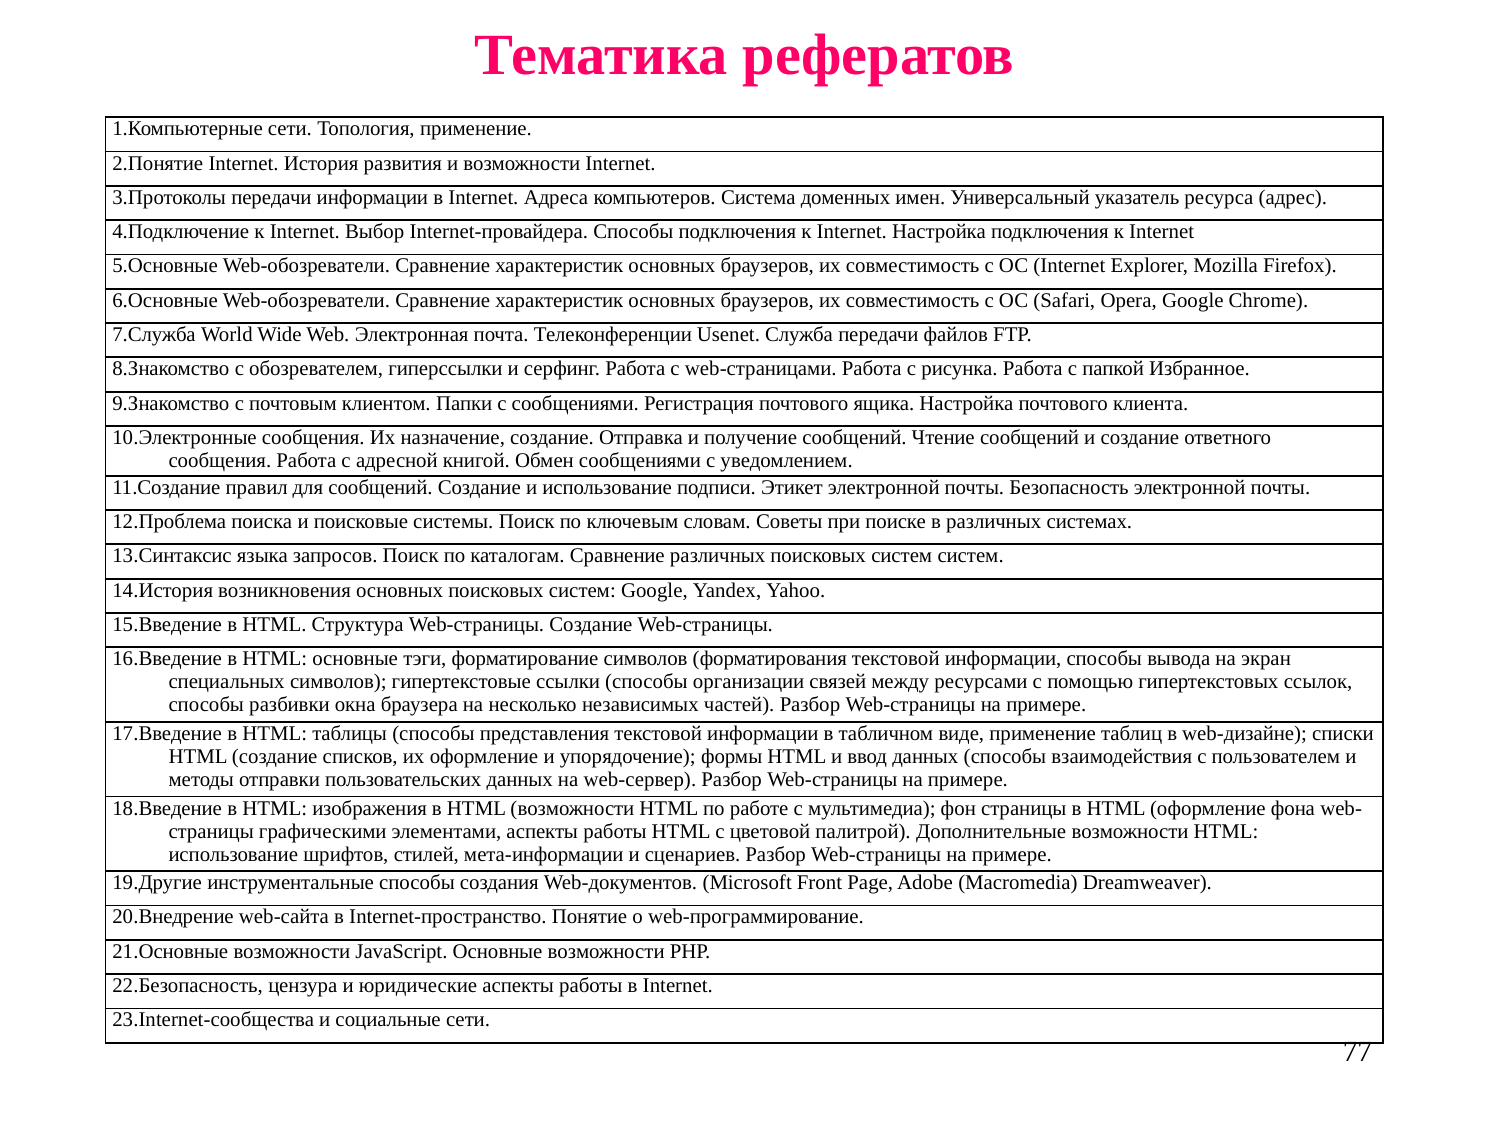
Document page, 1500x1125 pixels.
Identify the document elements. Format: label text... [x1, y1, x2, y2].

slide_number 77 [1074, 1024, 1388, 1101]
text_box Тематика рефератов [26, 9, 1406, 94]
table_cell 8.Знакомство с обозревателем, гиперссылки и серфинг. Работа с web-страницами. Работа с рисунка. Работа с папкой Избранное. [106, 358, 1382, 391]
table_cell 3.Протоколы передачи информации в Internet. Адреса компьютеров. Система доменных имен. Универсальный указатель ресурса (адрес). [106, 187, 1382, 219]
table_cell 7.Служба World Wide Web. Электронная почта. Телеконференции Usenet. Служба передачи файлов FTP. [106, 324, 1382, 356]
table_cell 10.Электронные сообщения. Их назначение, создание. Отправка и получение сообщений. Чтение сообщений и создание ответного сообщения. Работа с адресной книгой. Обмен сообщениями с уведомлением. [106, 427, 1382, 475]
table_cell 9.Знакомство с почтовым клиентом. Папки с сообщениями. Регистрация почтового ящика. Настройка почтового клиента. [106, 393, 1382, 425]
table_cell 12.Проблема поиска и поисковые системы. Поиск по ключевым словам. Советы при поиске в различных системах. [106, 511, 1382, 543]
table_cell 11.Создание правил для сообщений. Создание и использование подписи. Этикет электронной почты. Безопасность электронной почты. [106, 477, 1382, 509]
table_cell 22.Безопасность, цензура и юридические аспекты работы в Internet. [106, 975, 1382, 1008]
table_cell 5.Основные Web-обозреватели. Сравнение характеристик основных браузеров, их совместимость с ОС (Internet Explorer, Mozilla Firefox). [106, 255, 1382, 288]
table_cell 19.Другие инструментальные способы создания Web-документов. (Microsoft Front Page, Adobe (Macromedia) Dreamweaver). [106, 872, 1382, 905]
table_cell 16.Введение в HTML: основные тэги, форматирование символов (форматирования текстовой информации, способы вывода на экран специальных символов); гипертекстовые ссылки (способы организации связей между ресурсами с помощью гипертекстовых ссылок, способы разбивки окна браузера на несколько независимых частей). Разбор Web-страницы на примере. [106, 648, 1382, 721]
table_cell 2.Понятие Internet. История развития и возможности Internet. [106, 152, 1382, 185]
table_cell 17.Введение в HTML: таблицы (способы представления текстовой информации в табличном виде, применение таблиц в web-дизайне); списки HTML (создание списков, их оформление и упорядочение); формы HTML и ввод данных (способы взаимодействия с пользователем и методы отправки пользовательских данных на web-сервер). Разбор Web-страницы на примере. [106, 723, 1382, 796]
table_cell 14.История возникновения основных поисковых систем: Google, Yandex, Yahoo. [106, 580, 1382, 612]
table_cell 20.Внедрение web-сайта в Internet-пространство. Понятие о web-программирование. [106, 906, 1382, 939]
table_cell 4.Подключение к Internet. Выбор Internet-провайдера. Способы подключения к Internet. Настройка подключения к Internet [106, 221, 1382, 254]
table_cell 21.Основные возможности JavaScript. Основные возможности РНР. [106, 941, 1382, 973]
table_cell 13.Синтаксис языка запросов. Поиск по каталогам. Сравнение различных поисковых систем систем. [106, 545, 1382, 578]
table_cell 18.Введение в HTML: изображения в HTML (возможности HTML по работе с мультимедиа); фон страницы в HTML (оформление фона web-страницы графическими элементами, аспекты работы HTML с цветовой палитрой). Дополнительные возможности HTML: использование шрифтов, стилей, мета-информации и сценариев. Разбор Web-страницы на примере. [106, 797, 1382, 870]
table_header 1.Компьютерные сети. Топология, применение. [106, 118, 1382, 151]
table_cell 6.Основные Web-обозреватели. Сравнение характеристик основных браузеров, их совместимость с ОС (Safari, Opera, Google Chrome). [106, 290, 1382, 322]
table_cell 23.Internet-сообщества и социальные сети. [106, 1009, 1382, 1042]
table_cell 15.Введение в HTML. Структура Web-страницы. Создание Web-страницы. [106, 614, 1382, 646]
